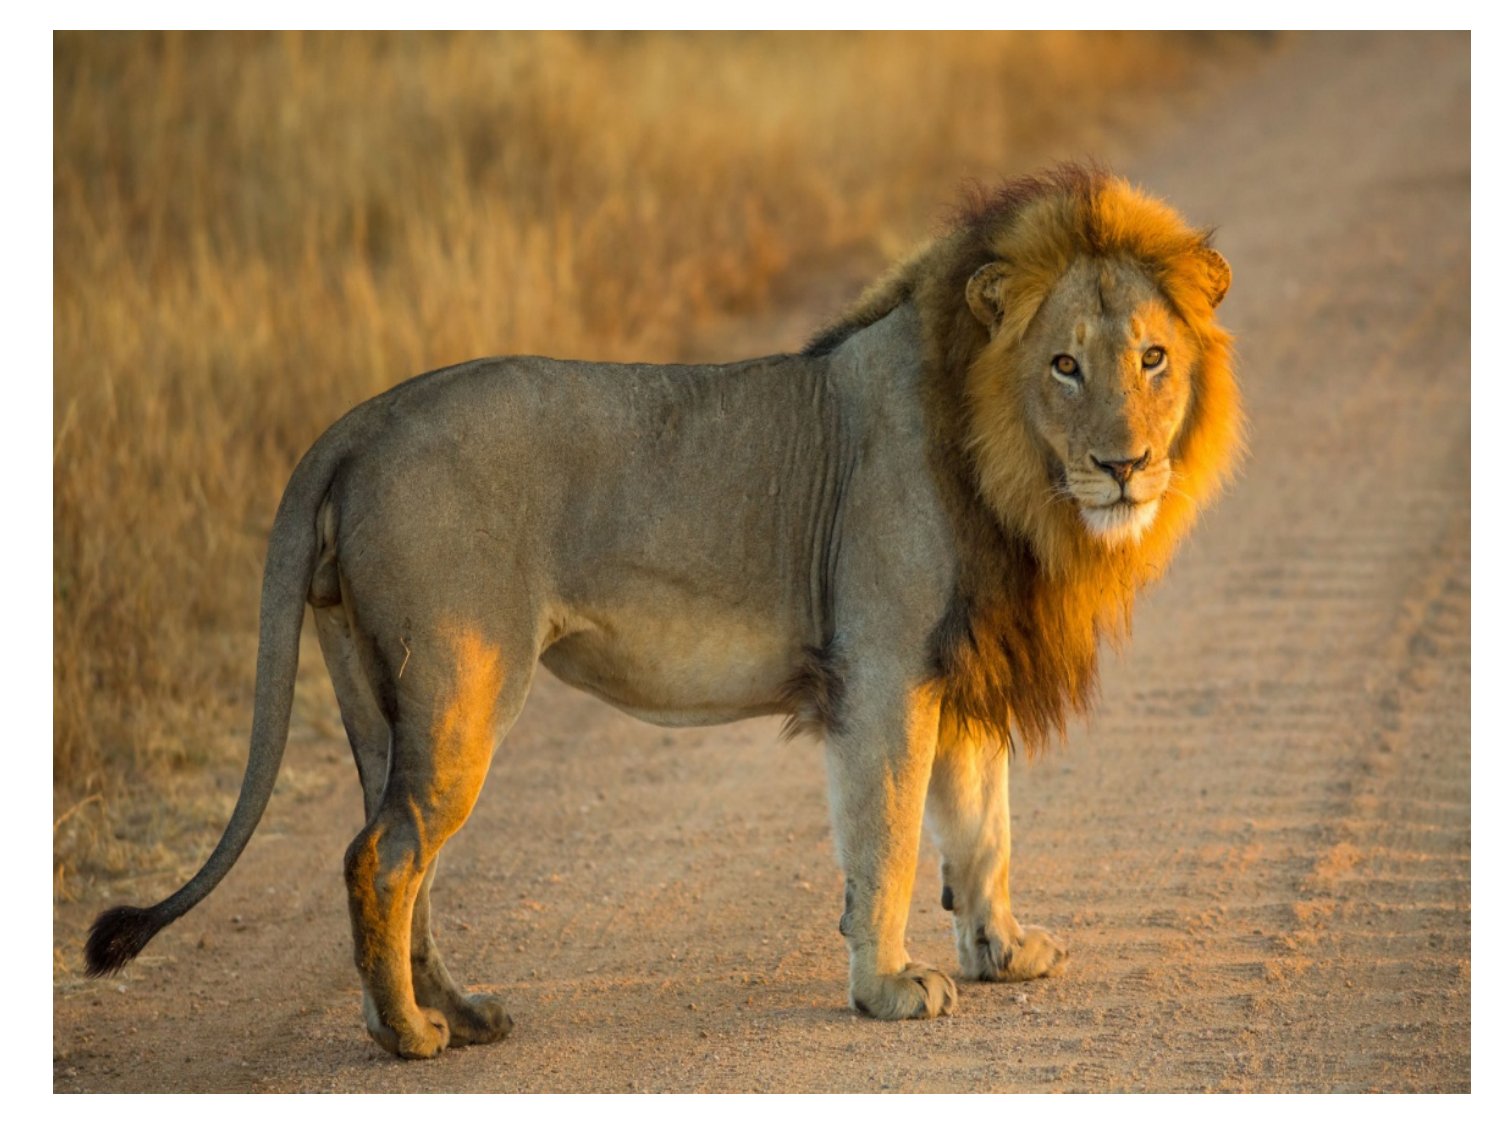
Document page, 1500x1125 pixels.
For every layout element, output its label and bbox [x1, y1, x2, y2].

picture [52, 30, 1471, 1095]
